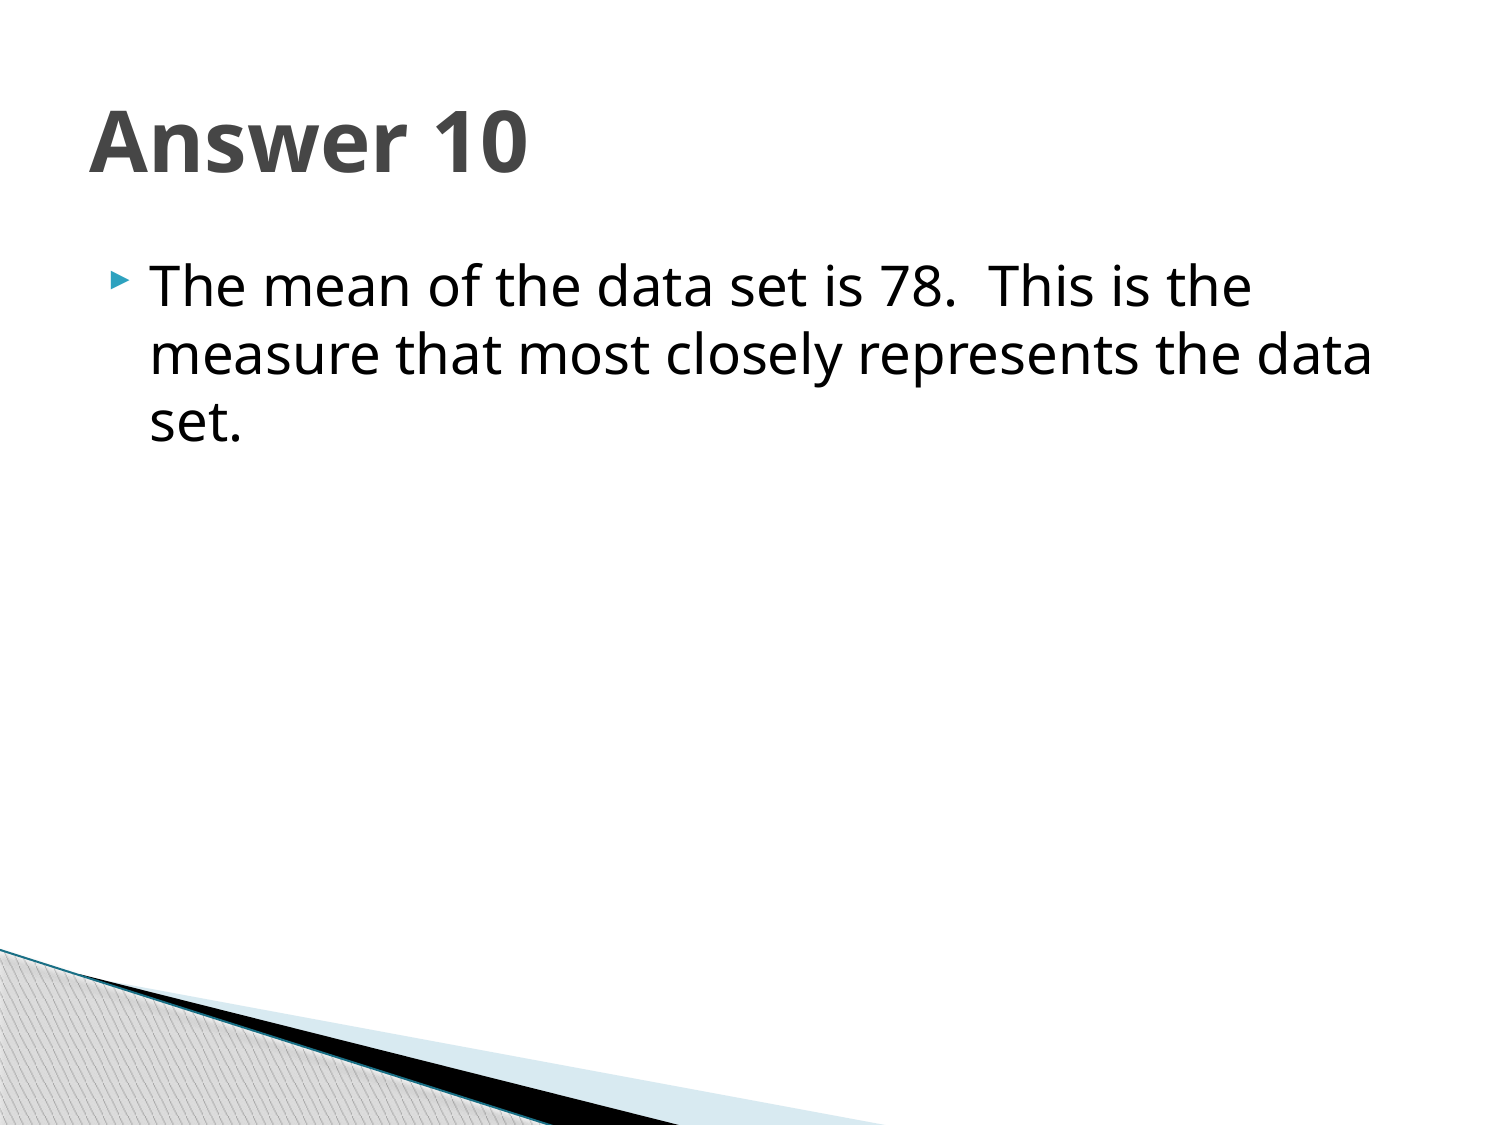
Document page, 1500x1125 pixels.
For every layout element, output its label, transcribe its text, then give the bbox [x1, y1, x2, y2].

title Answer 10 [75, 45, 1425, 233]
list The mean of the data set is 78. This is the measure that most closely represents the data set. [75, 243, 1425, 986]
